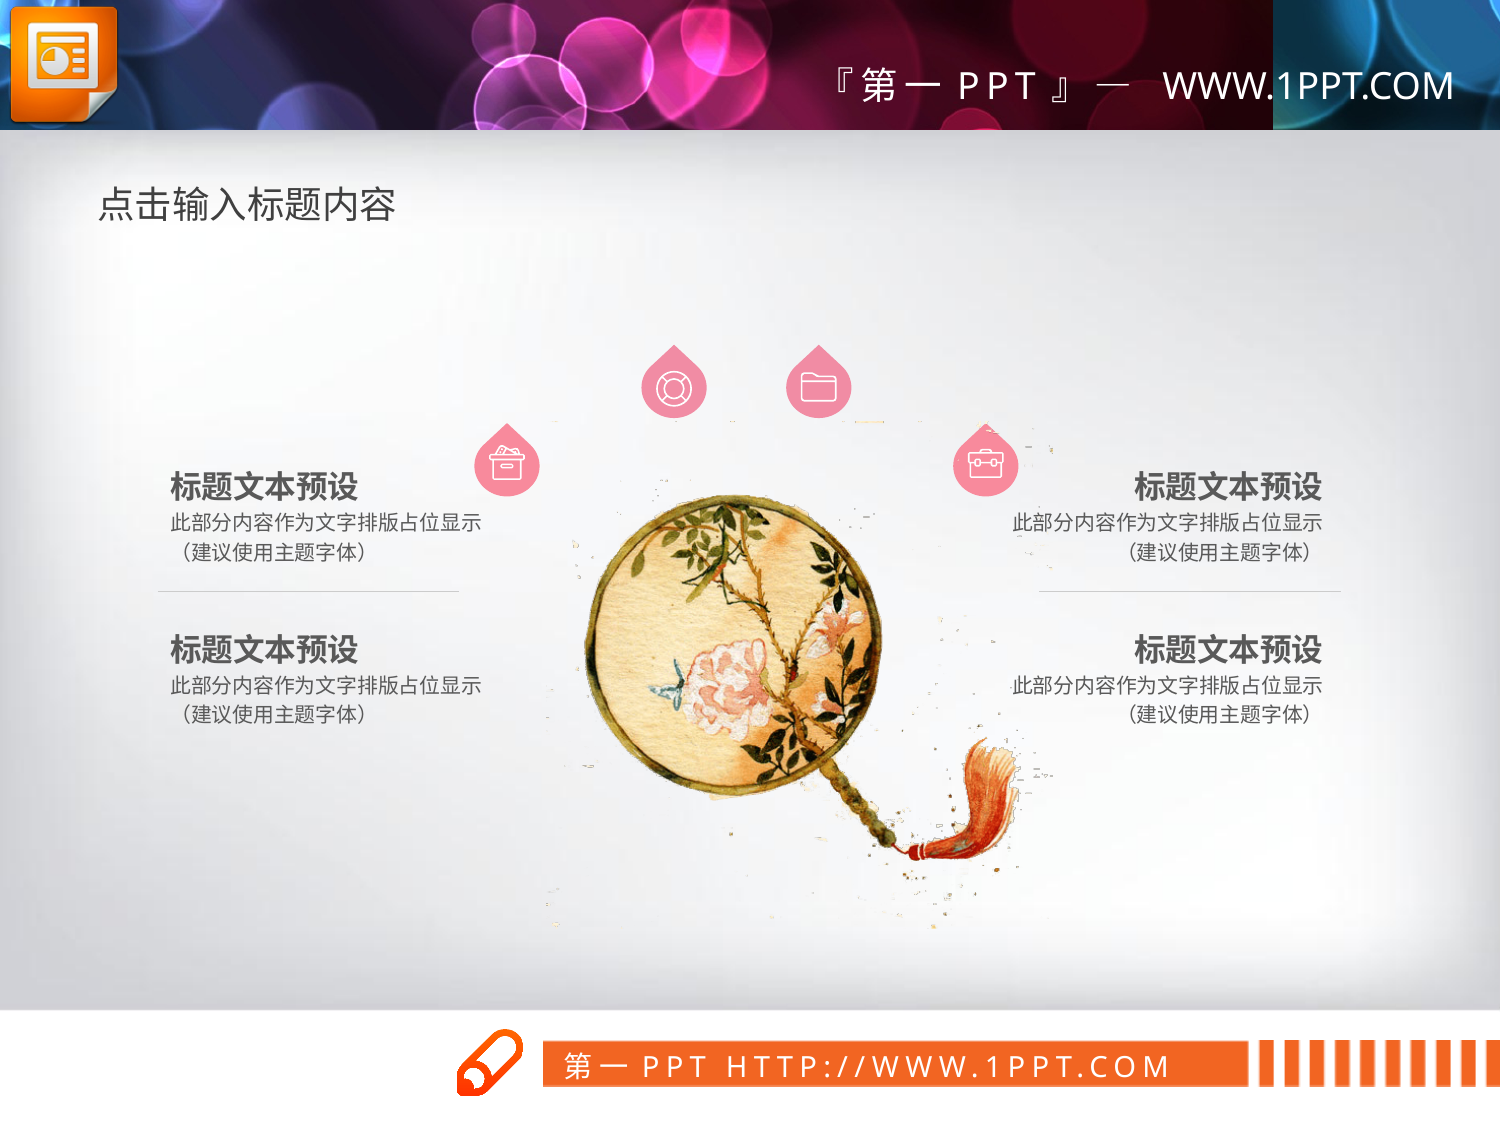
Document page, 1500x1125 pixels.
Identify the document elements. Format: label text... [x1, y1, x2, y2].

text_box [1058, 466, 1324, 568]
text_box 点击输入标题内容 [97, 172, 447, 235]
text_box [474, 422, 540, 497]
picture [543, 1040, 1500, 1087]
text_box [641, 344, 707, 419]
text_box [170, 466, 492, 568]
picture [0, 0, 1500, 1012]
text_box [170, 629, 492, 731]
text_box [785, 344, 852, 419]
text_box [1058, 629, 1324, 731]
